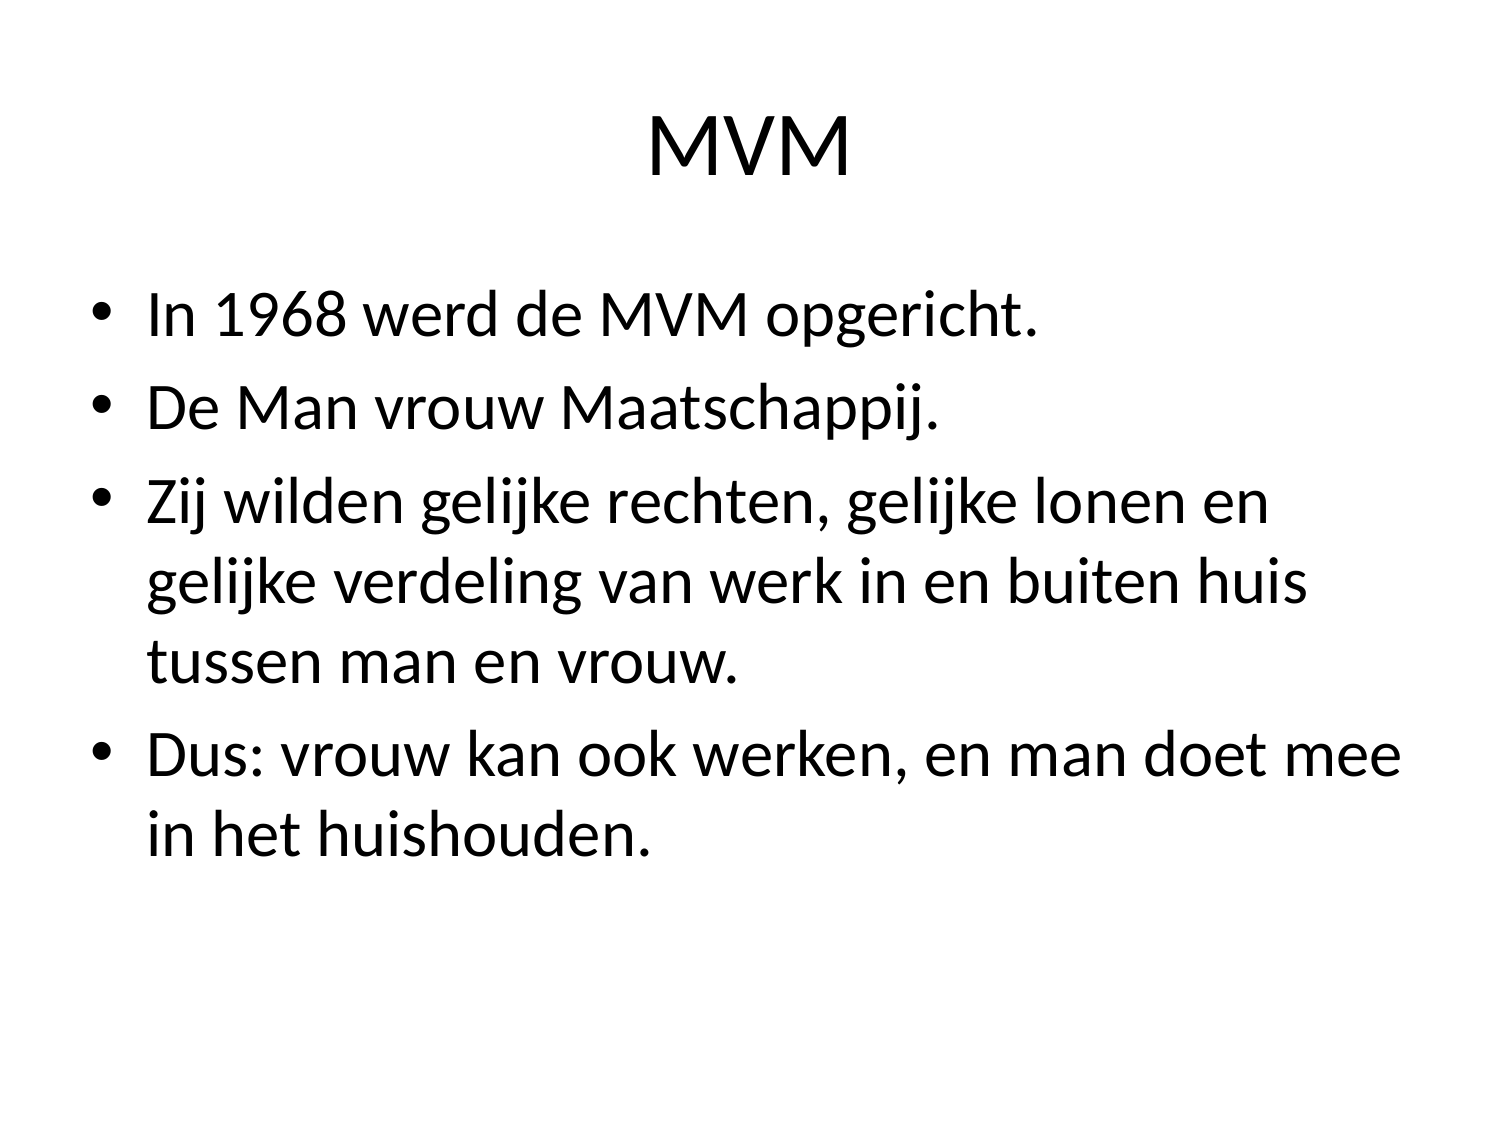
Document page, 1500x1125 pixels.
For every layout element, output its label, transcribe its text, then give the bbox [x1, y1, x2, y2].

list In 1968 werd de MVM opgericht. De Man vrouw Maatschappij. Zij wilden gelijke rechten, gelijke lonen en gelijke verdeling van werk in en buiten huis tussen man en vrouw. Dus: vrouw kan ook werken, en man doet mee in het huishouden. [75, 262, 1425, 1005]
title MVM [75, 45, 1425, 233]
